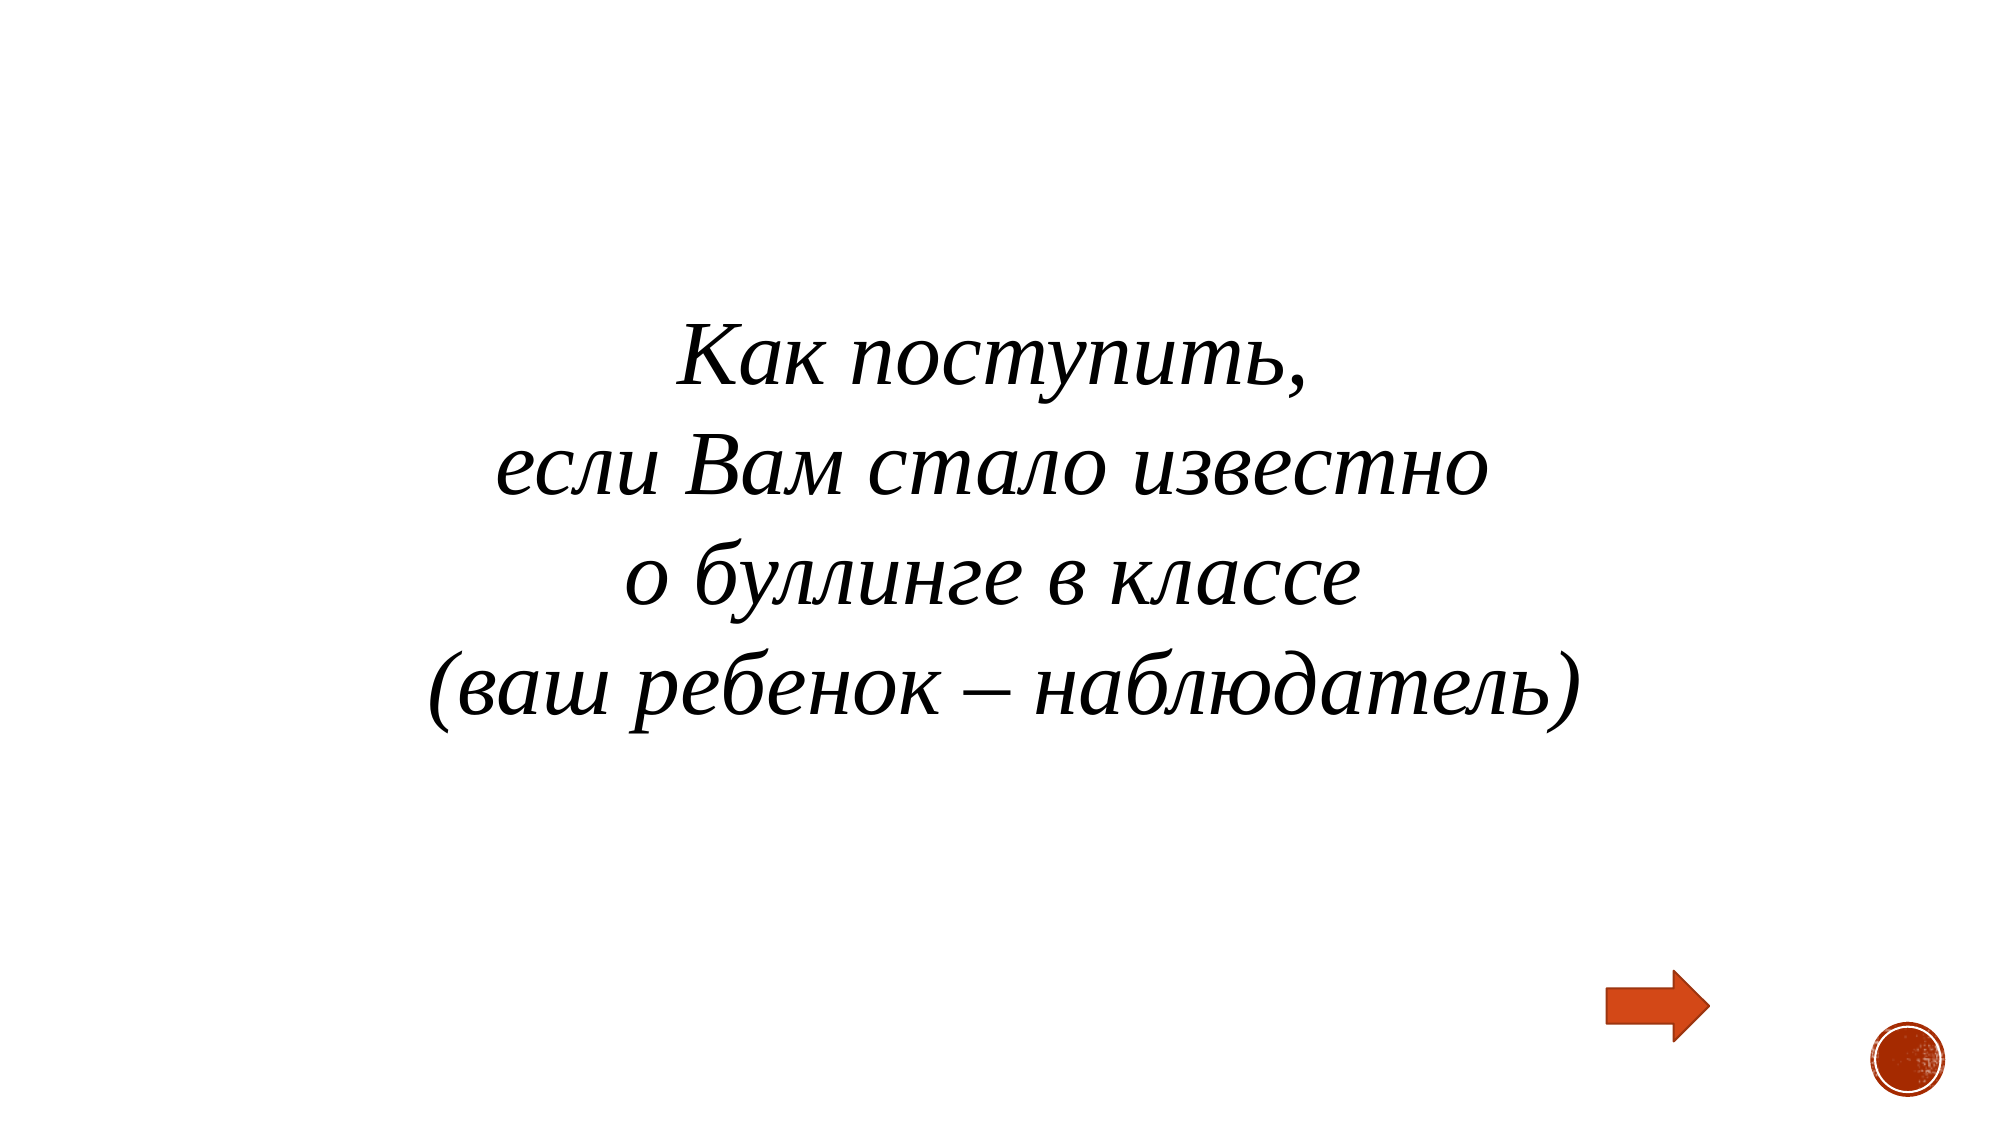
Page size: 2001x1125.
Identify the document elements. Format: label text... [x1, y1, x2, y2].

text_box Как поступить, если Вам стало известно о буллинге в классе (ваш ребенок – наблюдатель) [403, 285, 1607, 741]
text_box [1605, 969, 1710, 1043]
